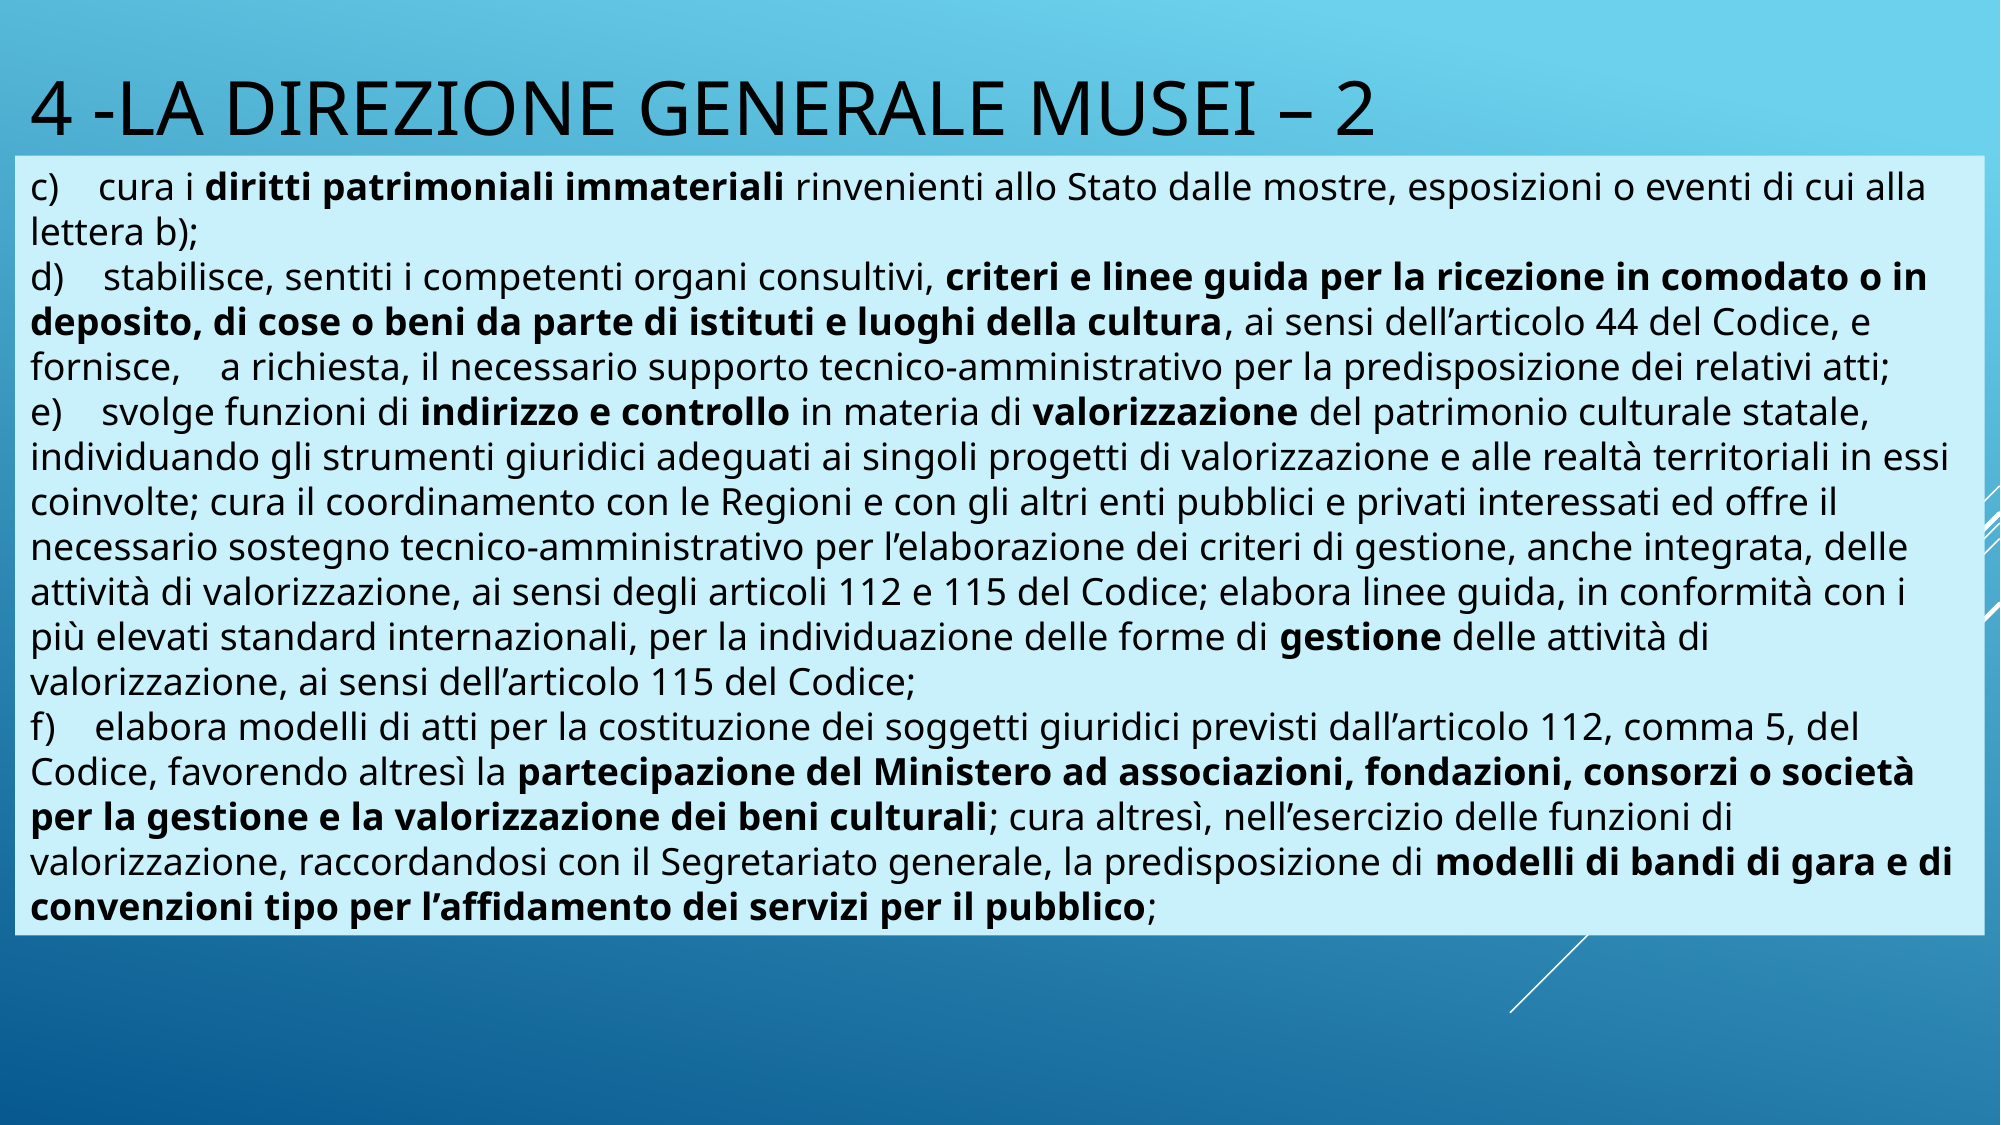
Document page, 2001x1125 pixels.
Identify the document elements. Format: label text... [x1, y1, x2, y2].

text_box c) cura i diritti patrimoniali immateriali rinvenienti allo Stato dalle mostre, esposizioni o eventi di cui alla lettera b); d) stabilisce, sentiti i competenti organi consultivi, criteri e linee guida per la ricezione in comodato o in deposito, di cose o beni da parte di istituti e luoghi della cultura, ai sensi dell’articolo 44 del Codice, e fornisce, a richiesta, il necessario supporto tecnico-amministrativo per la predisposizione dei relativi atti; e) svolge funzioni di indirizzo e controllo in materia di valorizzazione del patrimonio culturale statale, individuando gli strumenti giuridici adeguati ai singoli progetti di valorizzazione e alle realtà territoriali in essi coinvolte; cura il coordinamento con le Regioni e con gli altri enti pubblici e privati interessati ed offre il necessario sostegno tecnico-amministrativo per l’elaborazione dei criteri di gestione, anche integrata, delle attività di valorizzazione, ai sensi degli articoli 112 e 115 del Codice; elabora linee guida, in conformità con i più elevati standard internazionali, per la individuazione delle forme di gestione delle attività di valorizzazione, ai sensi dell’articolo 115 del Codice; f) elabora modelli di atti per la costituzione dei soggetti giuridici previsti dall’articolo 112, comma 5, del Codice, favorendo altresì la partecipazione del Ministero ad associazioni, fondazioni, consorzi o società per la gestione e la valorizzazione dei beni culturali; cura altresì, nell’esercizio delle funzioni di valorizzazione, raccordandosi con il Segretariato generale, la predisposizione di modelli di bandi di gara e di convenzioni tipo per l’affidamento dei servizi per il pubblico; [15, 155, 1985, 936]
title 4 -LA DIREZIONE GENERALE musei – 2 [15, 0, 1985, 155]
